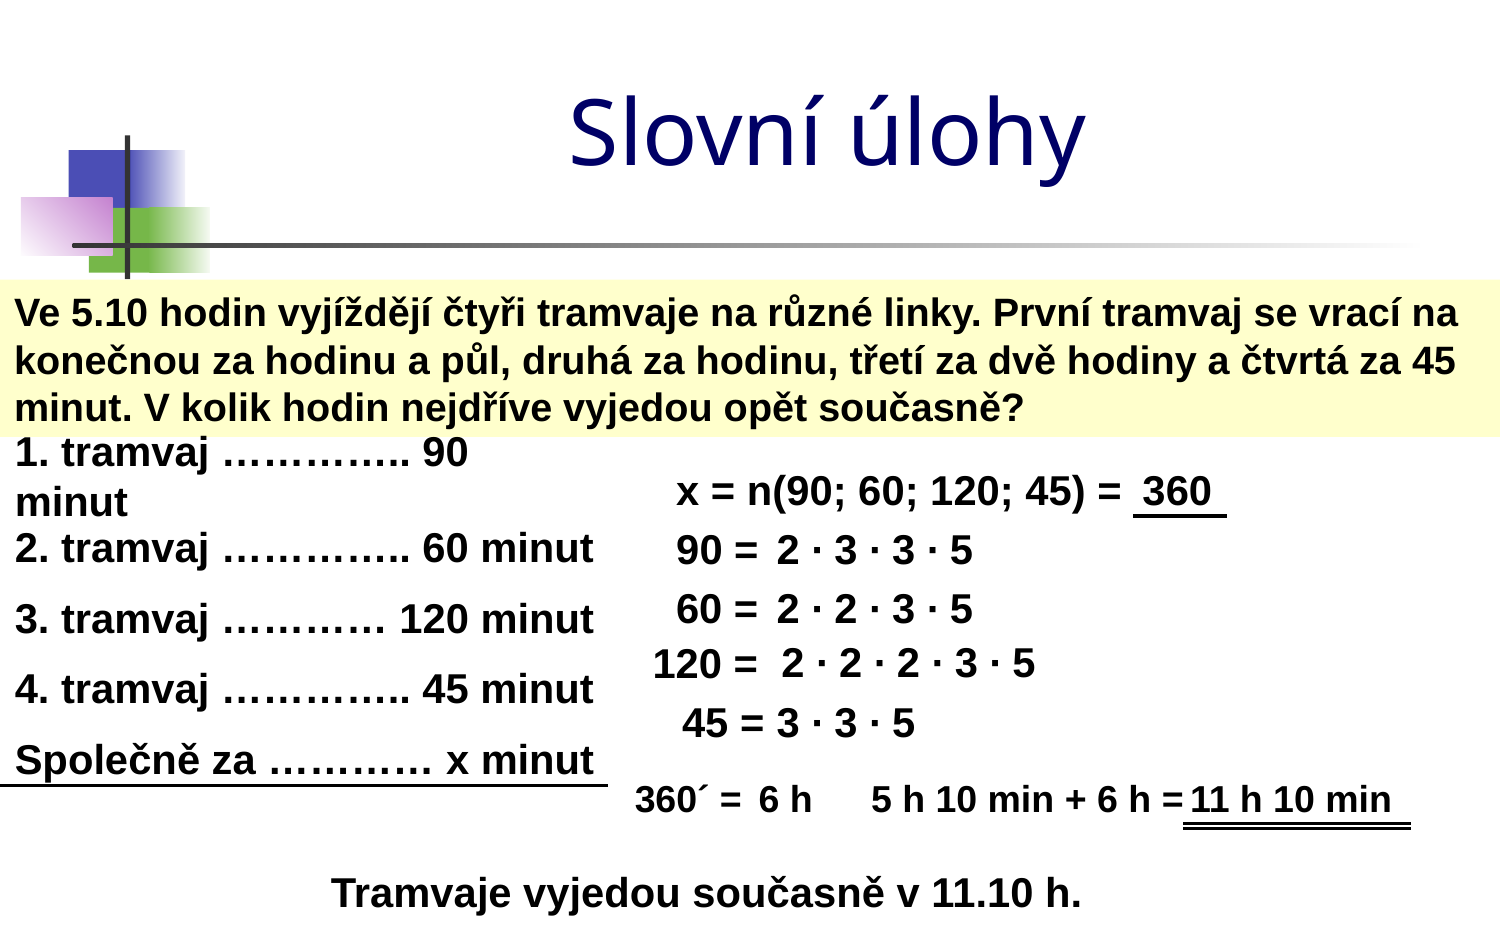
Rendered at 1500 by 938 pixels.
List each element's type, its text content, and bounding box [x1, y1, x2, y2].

text_box 4. tramvaj ………….. 45 minut [0, 655, 633, 719]
text_box 120 = [637, 629, 766, 694]
text_box 6 h [744, 767, 856, 828]
text_box 5 h 10 min + 6 h = [856, 767, 1175, 828]
text_box 60 = [661, 574, 761, 629]
text_box 3 ∙ 3 ∙ 5 [761, 688, 993, 753]
text_box x = n(90; 60; 120; 45) = [661, 456, 1116, 521]
text_box 1. tramvaj ………….. 90 minut [0, 442, 609, 507]
text_box Společně za ………… x minut [0, 726, 662, 790]
text_box 360 [1116, 456, 1247, 521]
text_box Tramvaje vyjedou současně v 11.10 h. [316, 858, 1117, 924]
text_box 11 h 10 min [1175, 767, 1435, 828]
text_box 45 = [667, 688, 761, 753]
text_box 2 ∙ 3 ∙ 3 ∙ 5 [761, 515, 1007, 580]
text_box 3. tramvaj ………… 120 minut [0, 584, 633, 649]
text_box 90 = [661, 515, 761, 574]
title Slovní úlohy [188, 29, 1468, 230]
text_box 2 ∙ 2 ∙ 3 ∙ 5 [761, 574, 993, 629]
text_box 360´ = [620, 767, 744, 828]
text_box 2 ∙ 2 ∙ 2 ∙ 3 ∙ 5 [766, 629, 1105, 694]
text_box 2. tramvaj ………….. 60 minut [0, 513, 632, 578]
text_box Ve 5.10 hodin vyjíždějí čtyři tramvaje na různé linky. První tramvaj se vrací na konečnou za hodinu a půl, druhá za hodinu, třetí za dvě hodiny a čtvrtá za 45 minut. V kolik hodin nejdříve vyjedou opět současně? [0, 279, 1500, 437]
